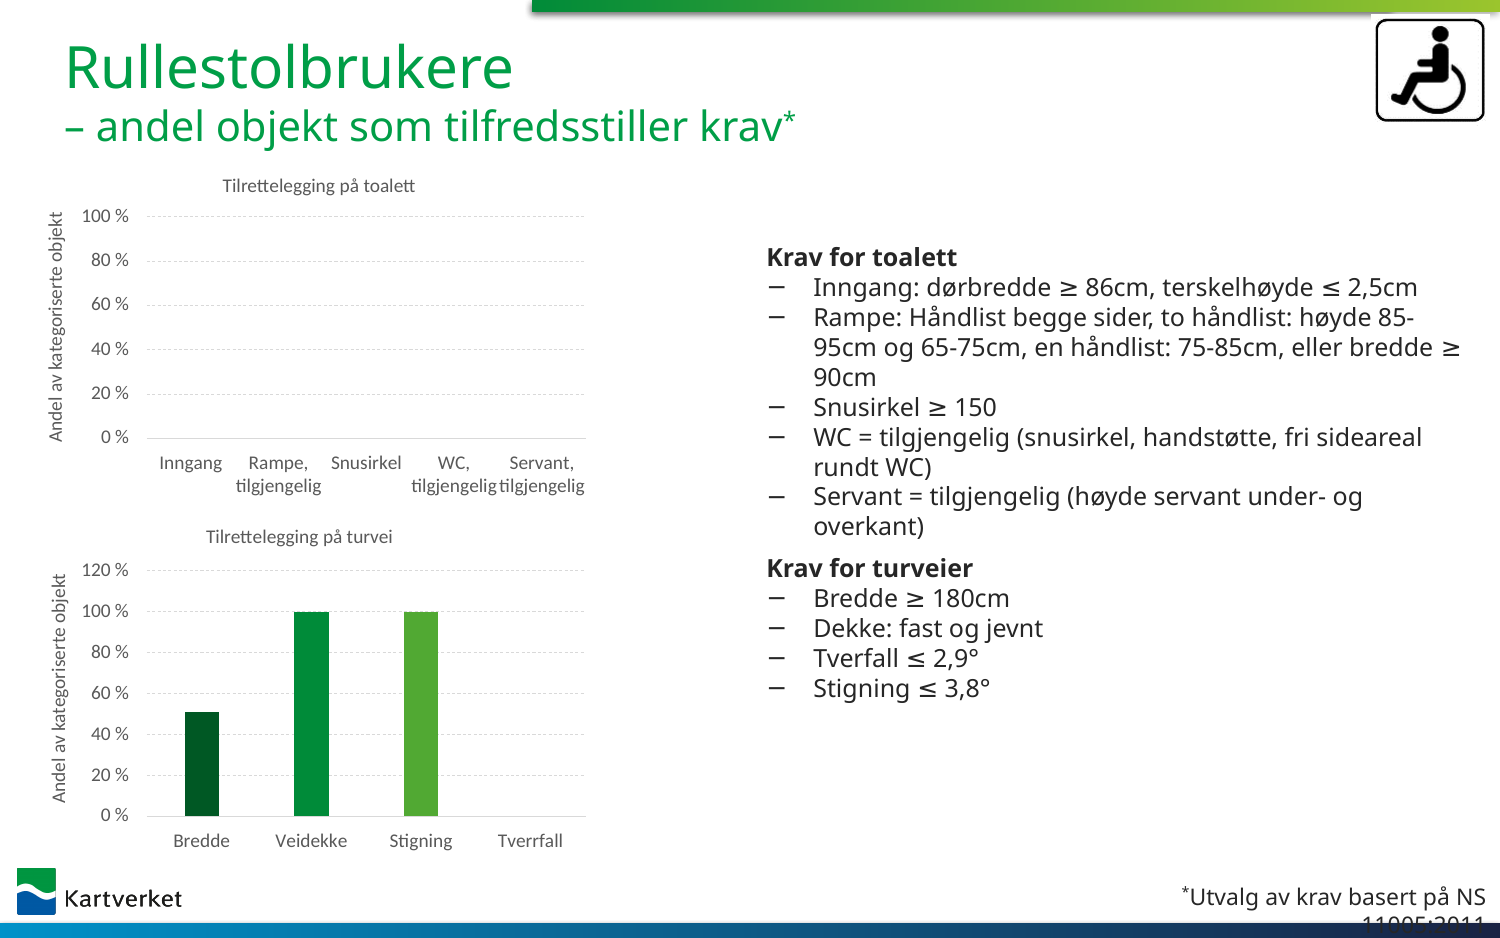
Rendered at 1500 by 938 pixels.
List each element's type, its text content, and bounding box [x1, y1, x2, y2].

text_box Krav for toalett Inngang: dørbredde ≥ 86cm, terskelhøyde ≤ 2,5cm Rampe: Håndlist begge sider, to håndlist: høyde 85-95cm og 65-75cm, en håndlist: 75-85cm, eller bredde ≥ 90cm Snusirkel ≥ 150 WC = tilgjengelig (snusirkel, handstøtte, fri sideareal rundt WC) Servant = tilgjengelig (høyde servant under- og overkant) [751, 234, 1483, 545]
picture [1371, 13, 1491, 127]
picture [41, 166, 598, 505]
text_box Krav for turveier Bredde ≥ 180cm Dekke: fast og jevnt Tverfall ≤ 2,9° Stigning ≤ 3,8° [751, 545, 1483, 710]
text_box Rullestolbrukere – andel objekt som tilfredsstiller krav* [49, 14, 1431, 158]
text_box *Utvalg av krav basert på NS 11005:2011 [1068, 873, 1500, 938]
picture [41, 520, 597, 859]
